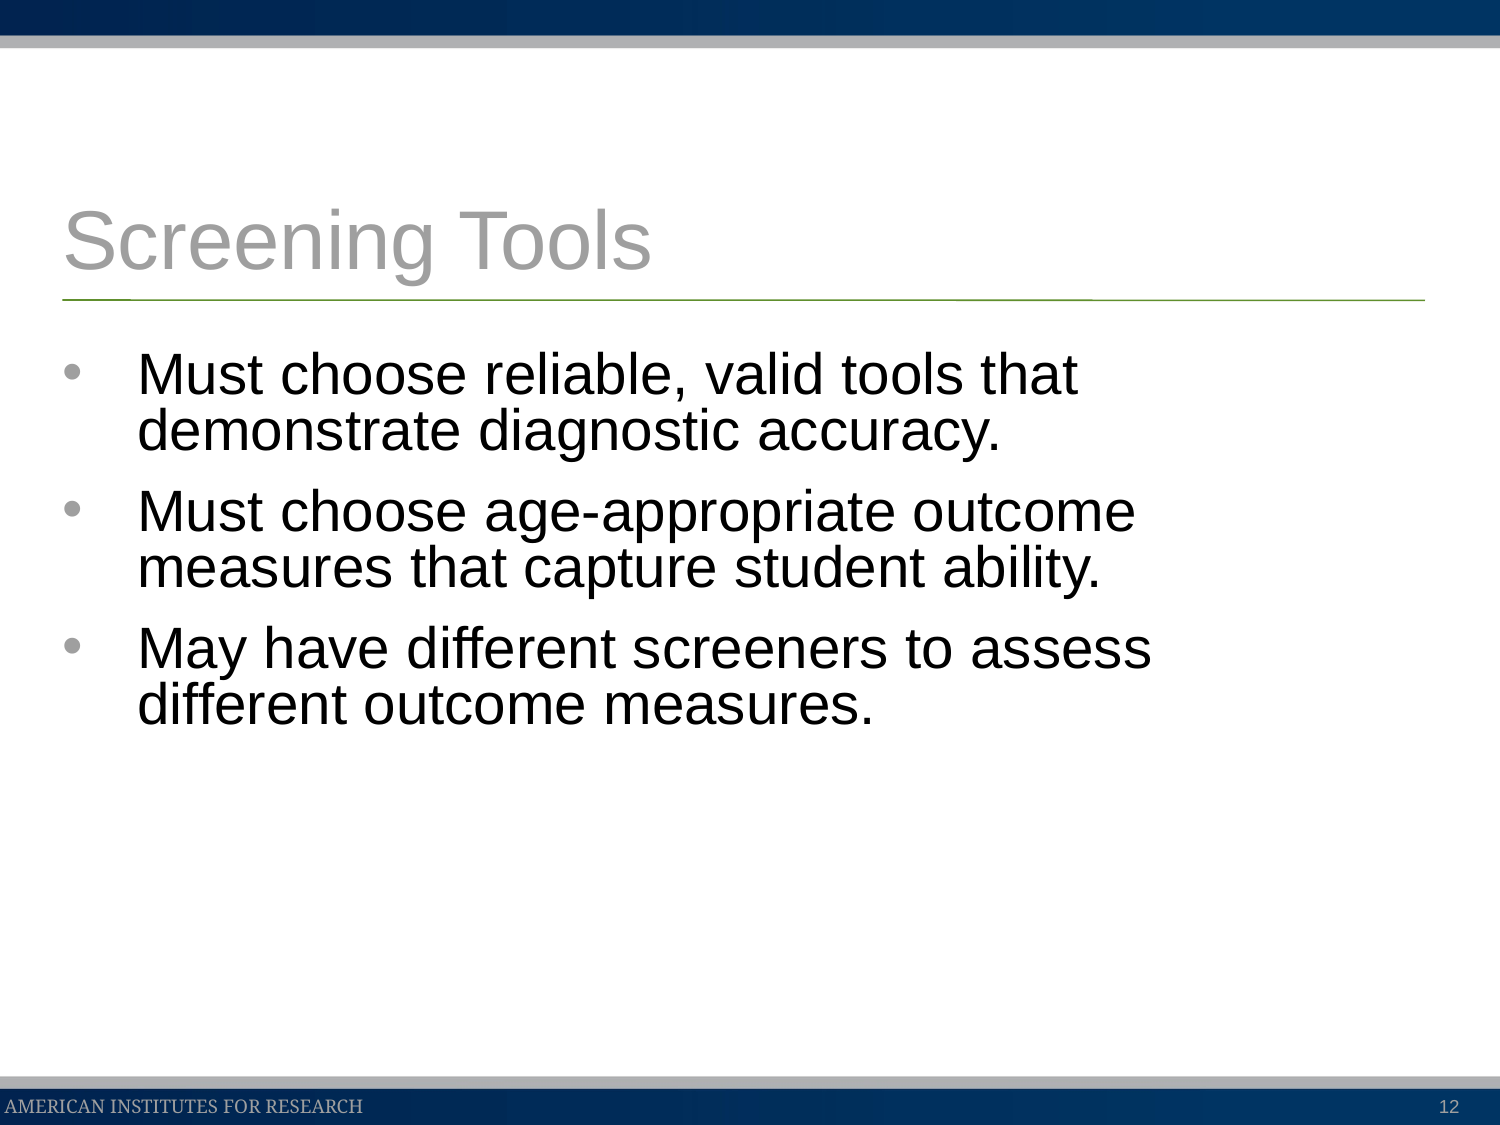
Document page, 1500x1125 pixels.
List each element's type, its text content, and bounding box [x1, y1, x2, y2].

list Must choose reliable, valid tools that demonstrate diagnostic accuracy. Must choose age-appropriate outcome measures that capture student ability. May have different screeners to assess different outcome measures. [62, 349, 1363, 939]
title Screening Tools [62, 196, 1426, 288]
slide_number 12 [1438, 1095, 1462, 1118]
picture [0, 0, 1500, 1125]
